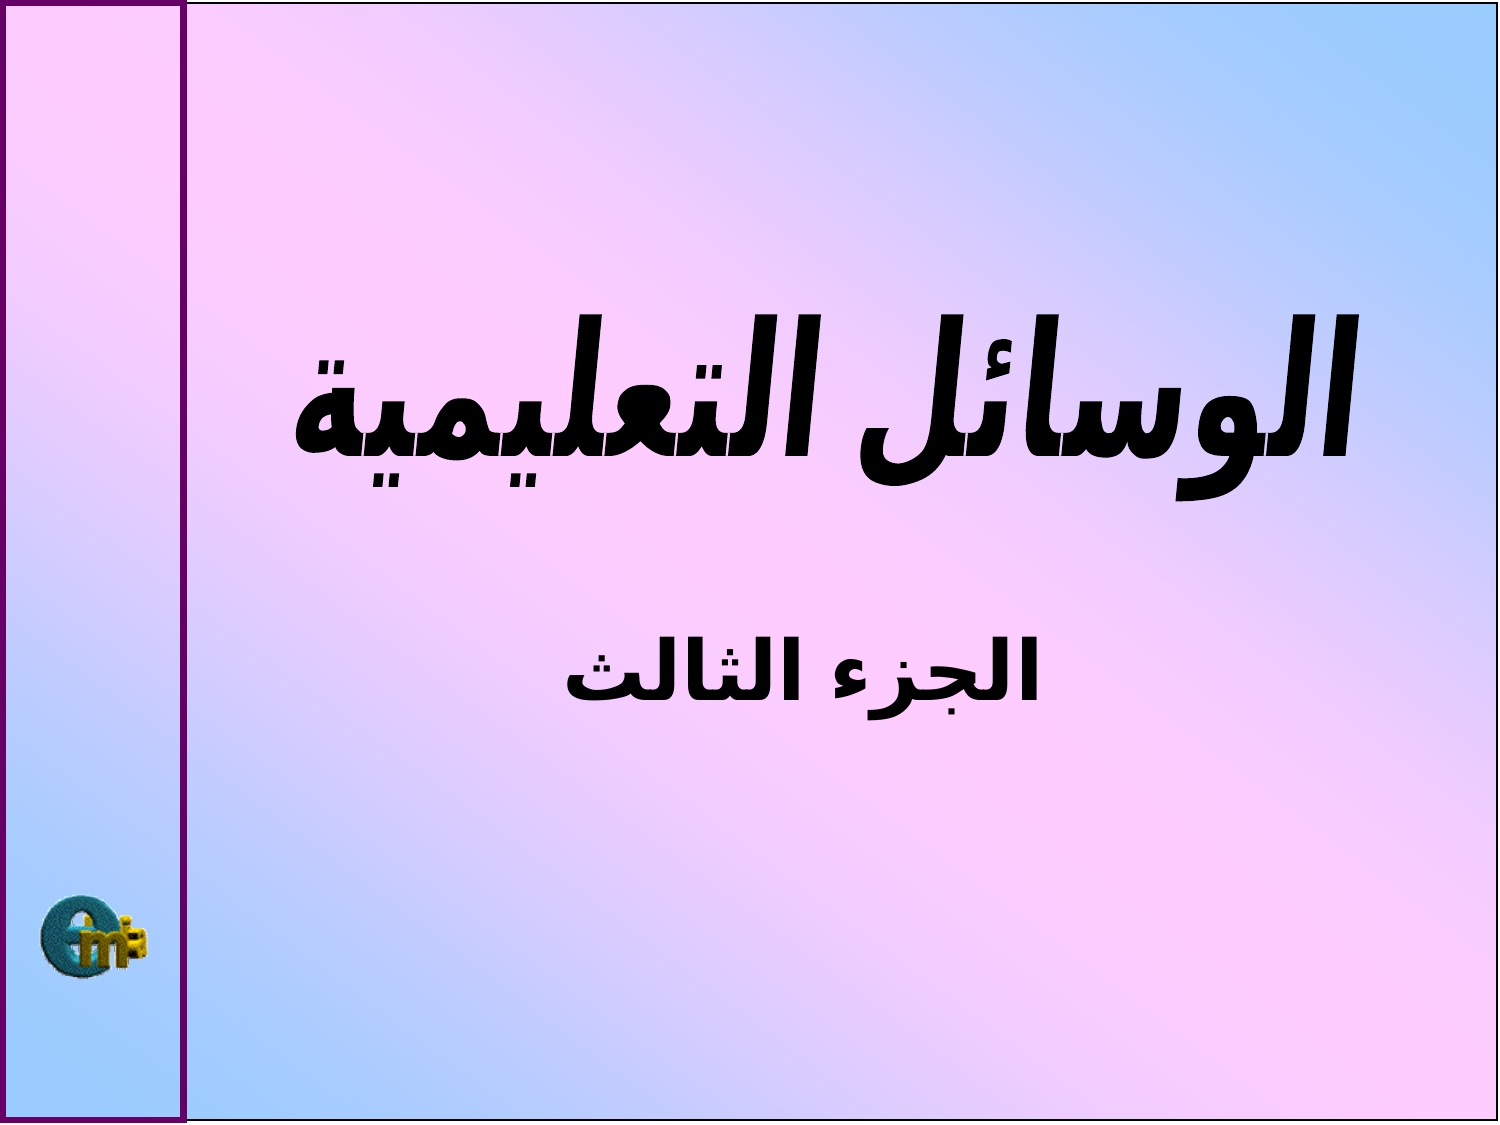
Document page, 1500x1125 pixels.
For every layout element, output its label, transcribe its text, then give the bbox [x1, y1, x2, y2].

text_box الجزء الثالث [547, 609, 1059, 725]
